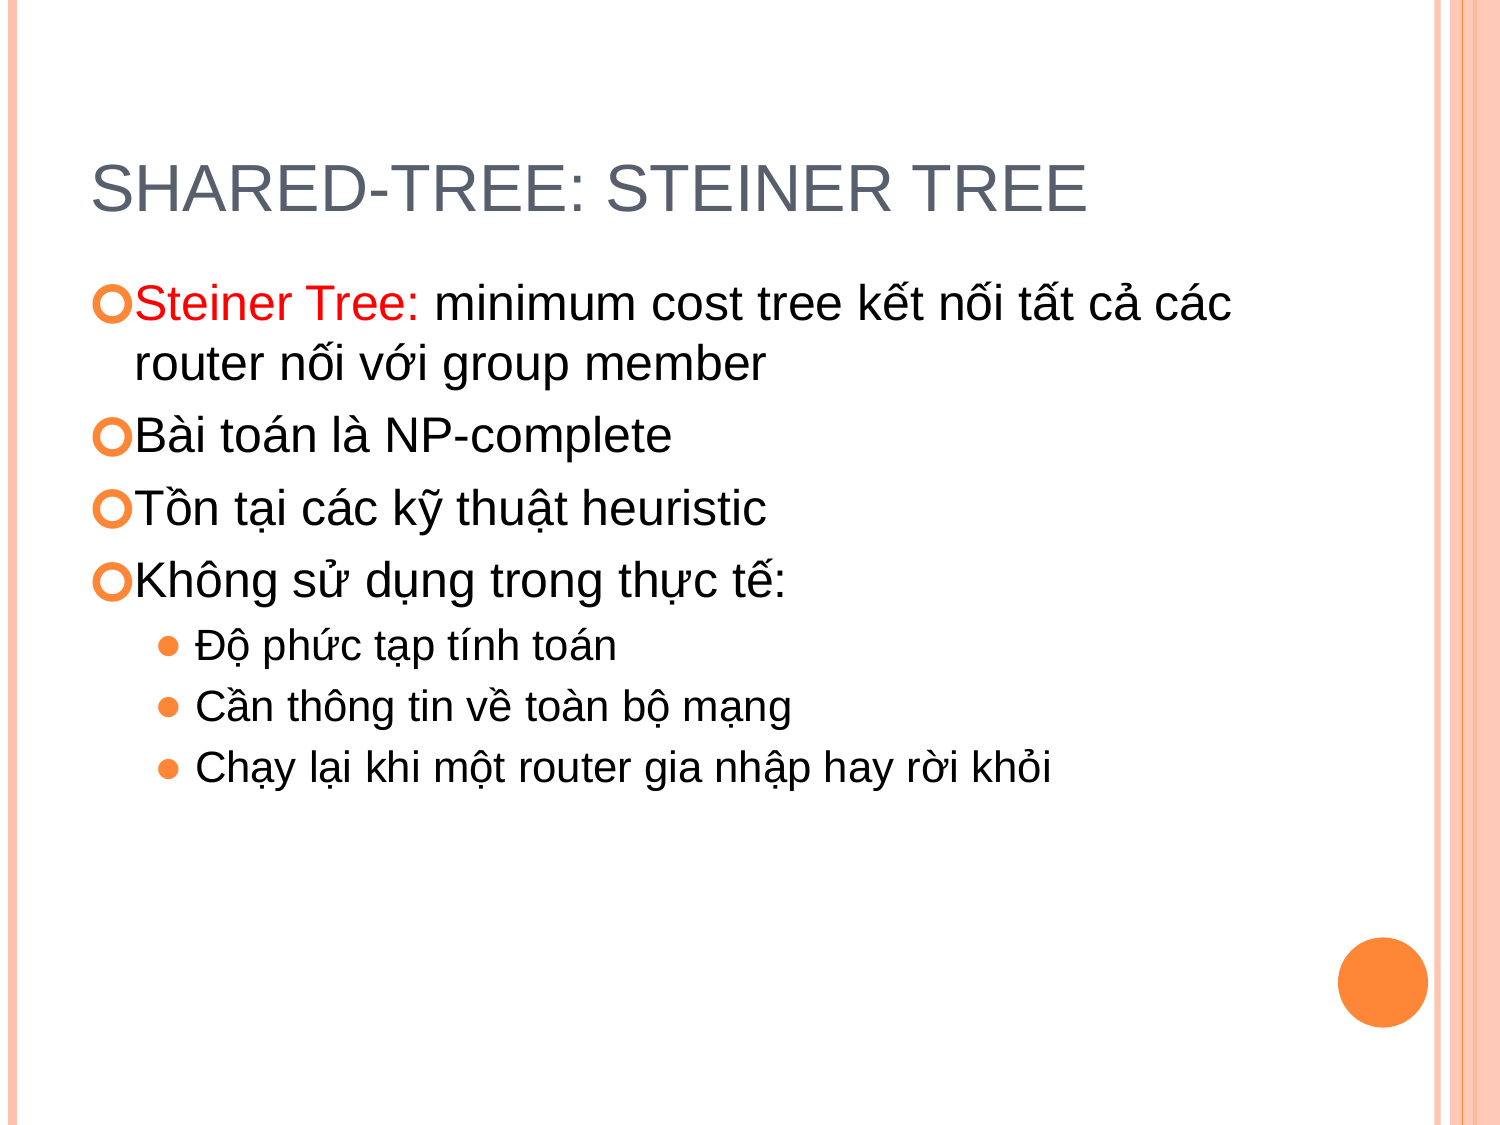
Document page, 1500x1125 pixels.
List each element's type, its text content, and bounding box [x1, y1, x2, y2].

list Steiner Tree: minimum cost tree kết nối tất cả các router nối với group member Bài toán là NP-complete Tồn tại các kỹ thuật heuristic Không sử dụng trong thực tế: Độ phức tạp tính toán Cần thông tin về toàn bộ mạng Chạy lại khi một router gia nhập hay rời khỏi [75, 262, 1300, 1062]
title Shared-Tree: Steiner Tree [75, 45, 1300, 233]
